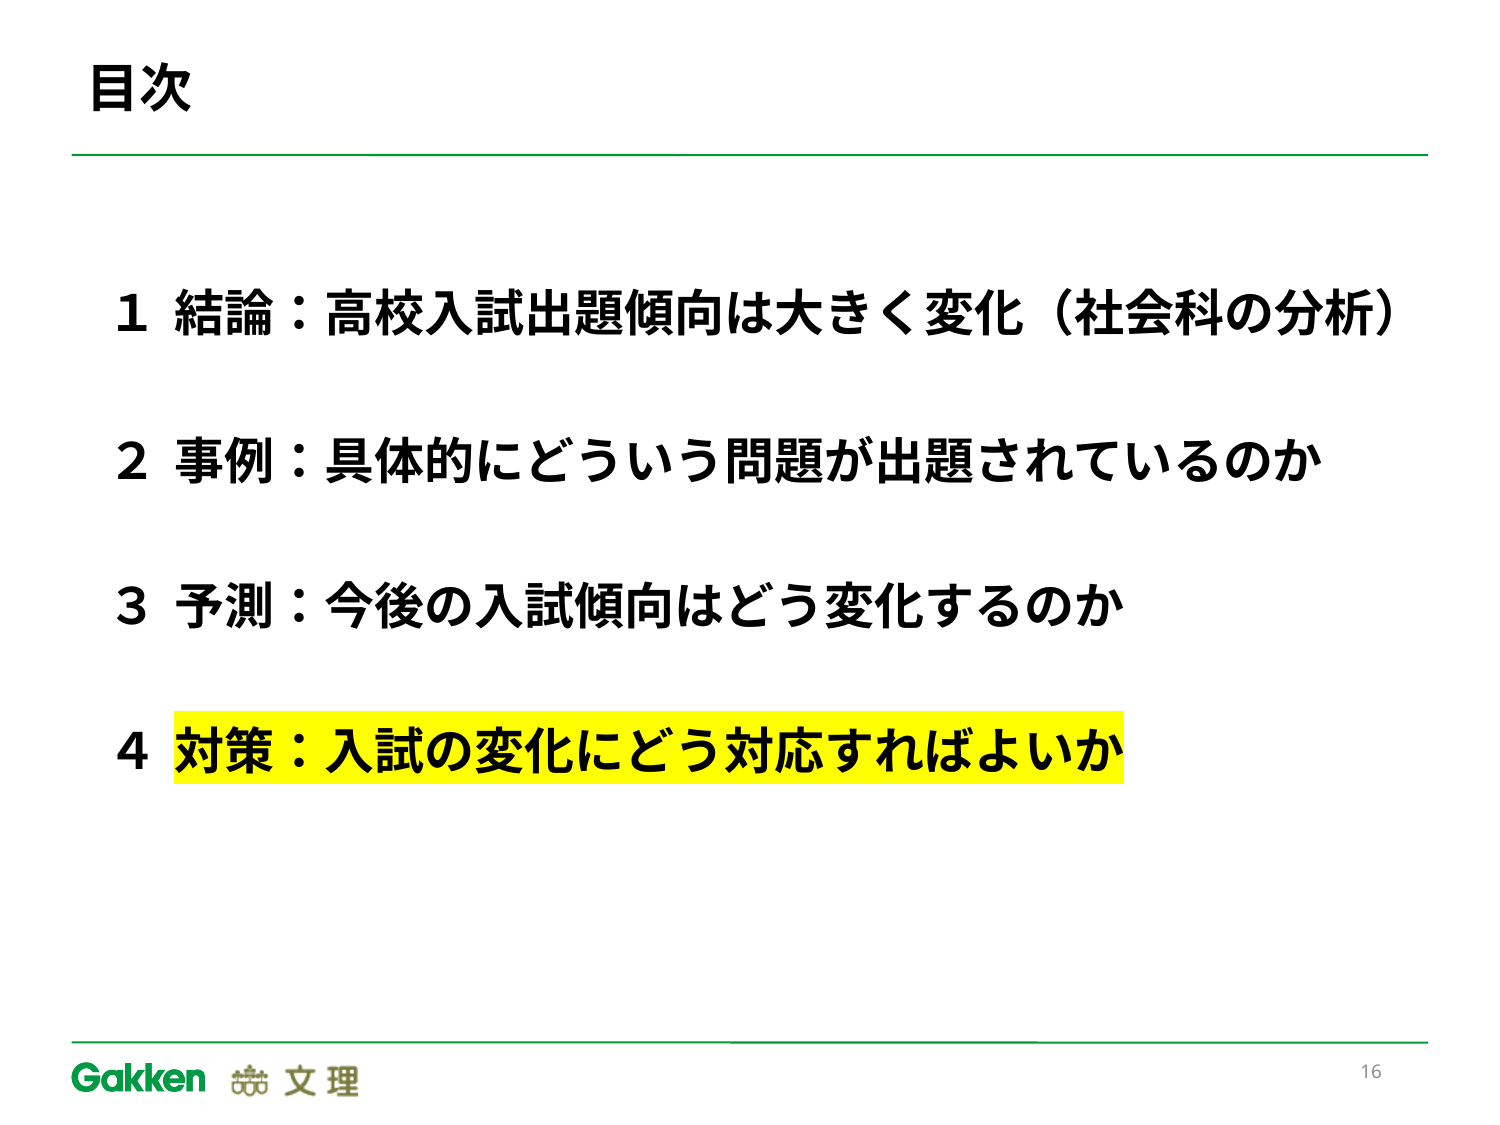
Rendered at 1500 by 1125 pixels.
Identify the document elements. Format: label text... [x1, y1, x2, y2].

picture [225, 1064, 379, 1099]
text_box ４ [92, 682, 158, 817]
text_box ２ [92, 392, 158, 527]
text_box ３ [92, 537, 158, 672]
slide_number 16 [1059, 1042, 1397, 1103]
title 目次 [71, 37, 234, 143]
picture [71, 1062, 205, 1092]
text_box 予測：今後の入試傾向はどう変化するのか [158, 537, 1468, 672]
text_box １ [92, 244, 158, 379]
text_box 対策：入試の変化にどう対応すればよいか [158, 682, 1468, 817]
text_box 事例：具体的にどういう問題が出題されているのか [158, 392, 1468, 527]
text_box 結論：高校入試出題傾向は大きく変化（社会科の分析） [158, 244, 1468, 379]
